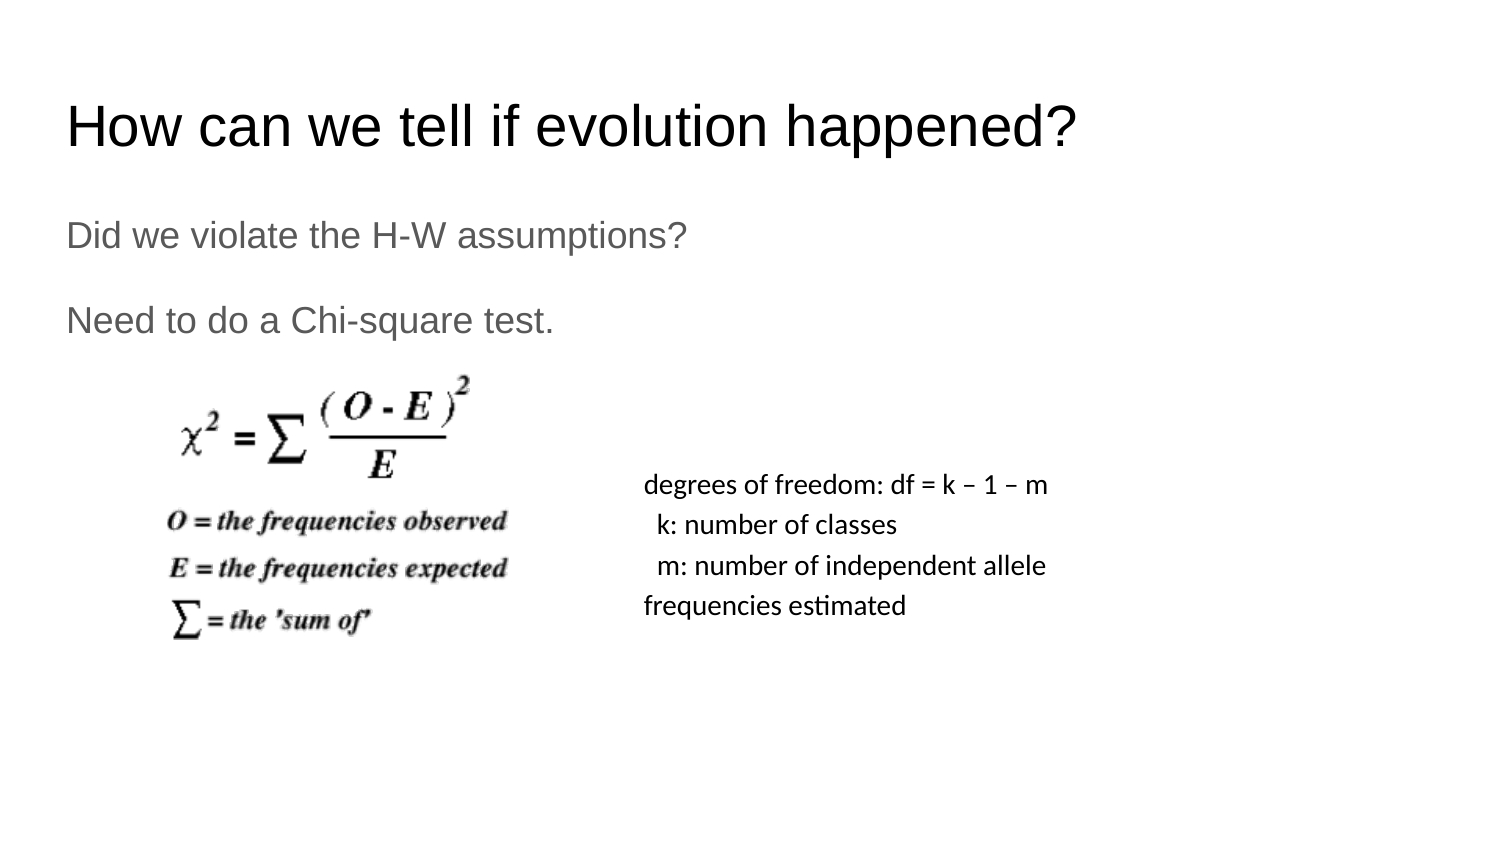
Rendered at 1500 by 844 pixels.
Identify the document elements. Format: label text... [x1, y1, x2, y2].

list Did we violate the H-W assumptions? Need to do a Chi-square test. [51, 189, 1449, 750]
text_box degrees of freedom: df = k – 1 – m k: number of classes m: number of independent allele frequencies estimated [628, 449, 1121, 633]
picture [166, 373, 510, 640]
title How can we tell if evolution happened? [51, 72, 1449, 167]
